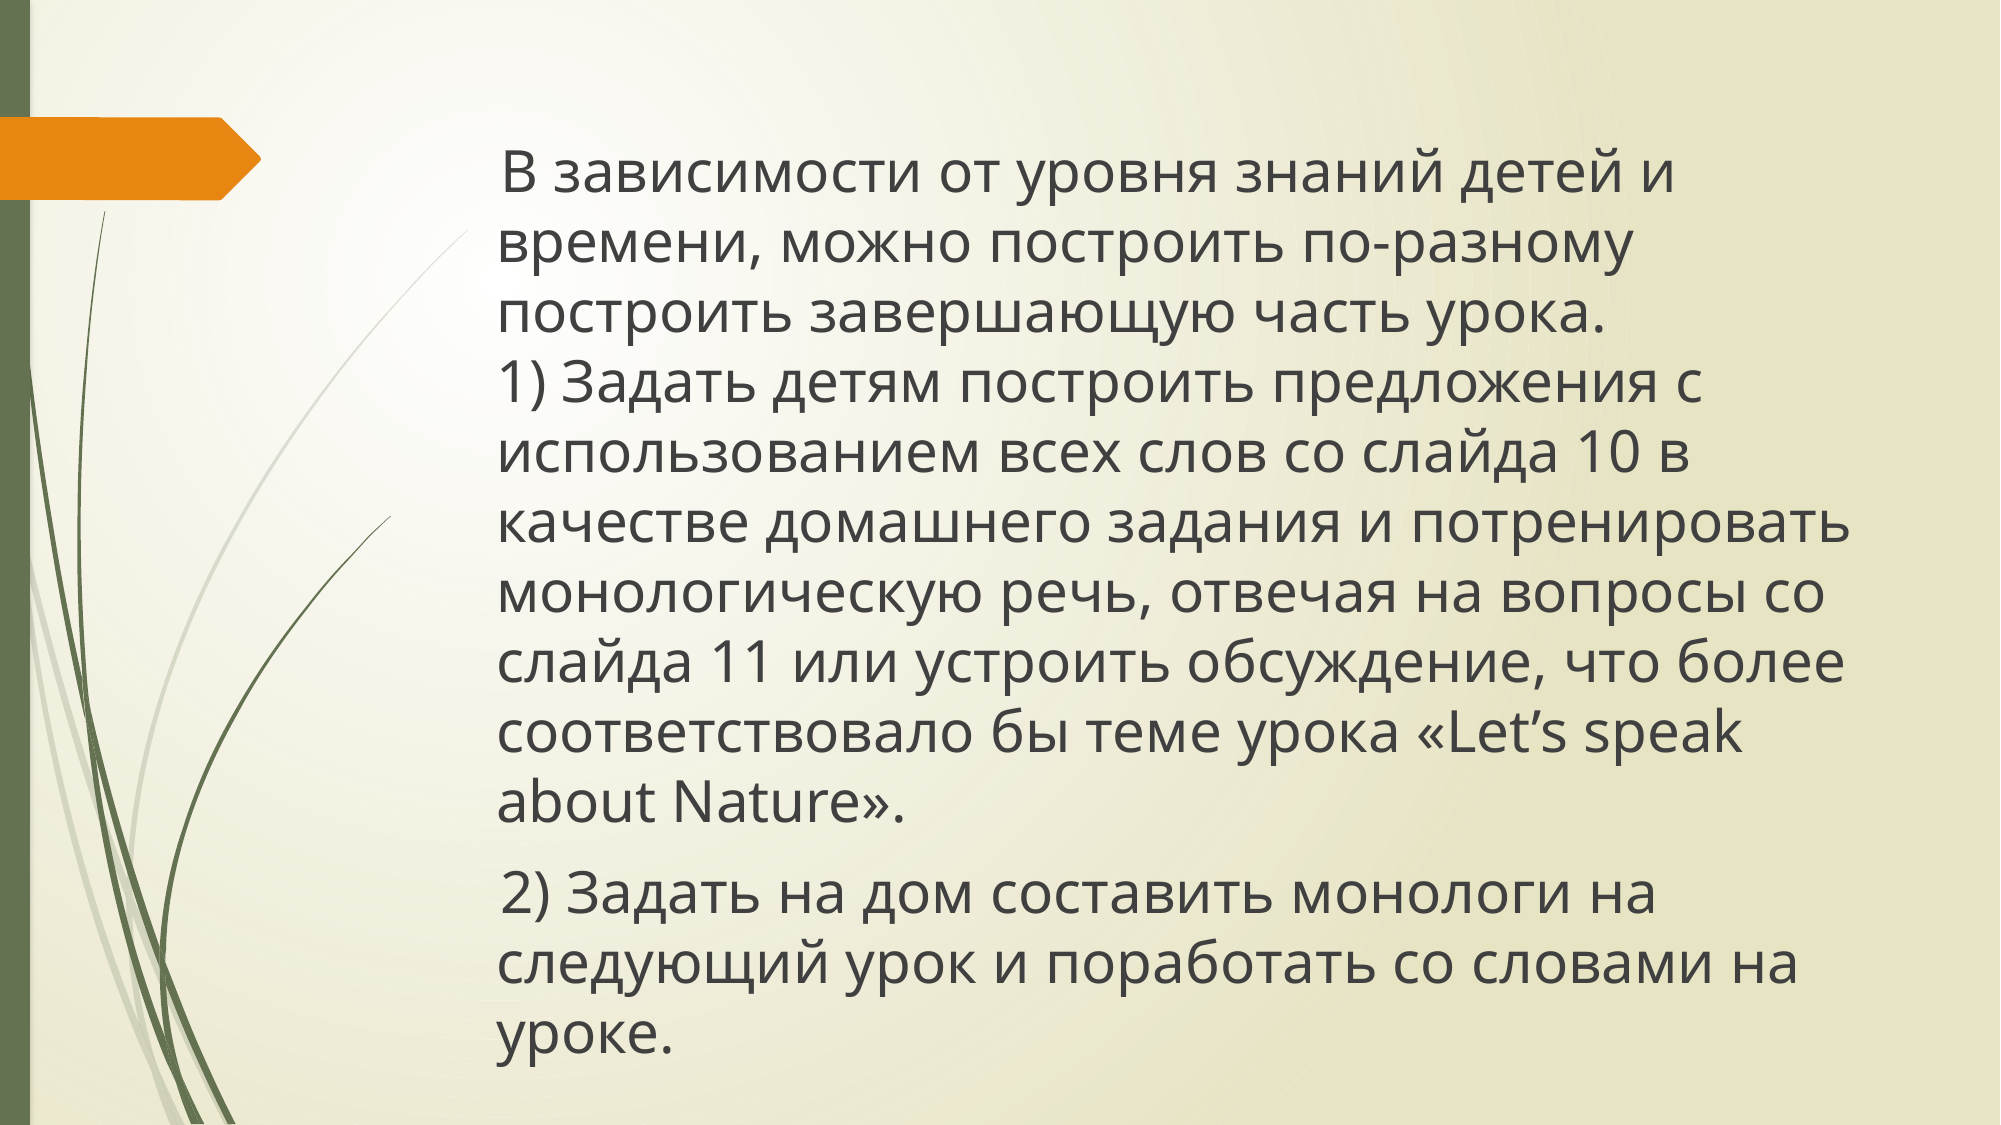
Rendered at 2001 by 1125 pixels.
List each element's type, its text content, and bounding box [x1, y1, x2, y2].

list В зависимости от уровня знаний детей и времени, можно построить по-разному построить завершающую часть урока. 1) Задать детям построить предложения с использованием всех слов со слайда 10 в качестве домашнего задания и потренировать монологическую речь, отвечая на вопросы со слайда 11 или устроить обсуждение, что более соответствовало бы теме урока «Let’s speak about Nature». 2) Задать на дом составить монологи на следующий урок и поработать со словами на уроке. [424, 127, 1888, 924]
